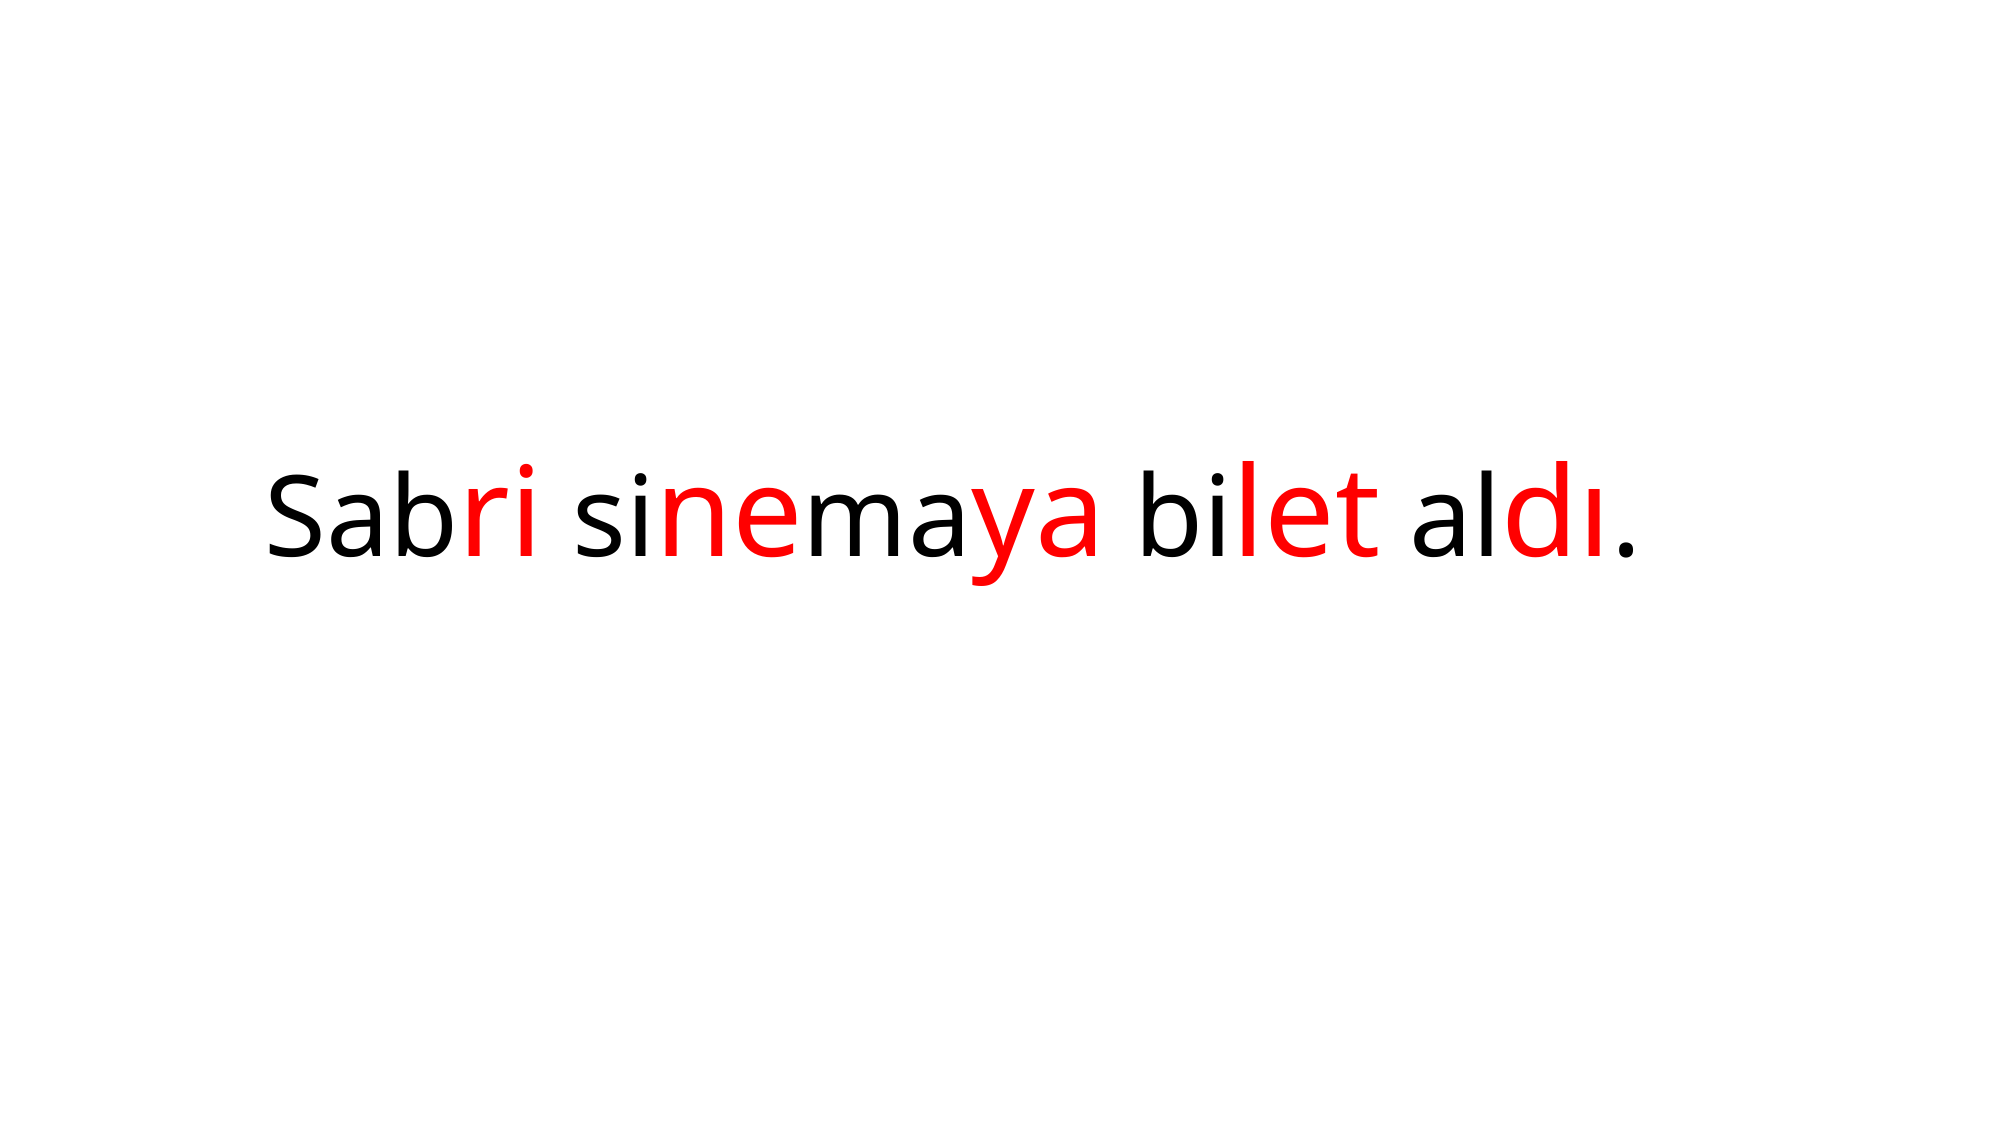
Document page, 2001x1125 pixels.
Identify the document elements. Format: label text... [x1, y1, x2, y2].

title Sabri sinemaya bilet aldı. [249, 199, 1750, 591]
